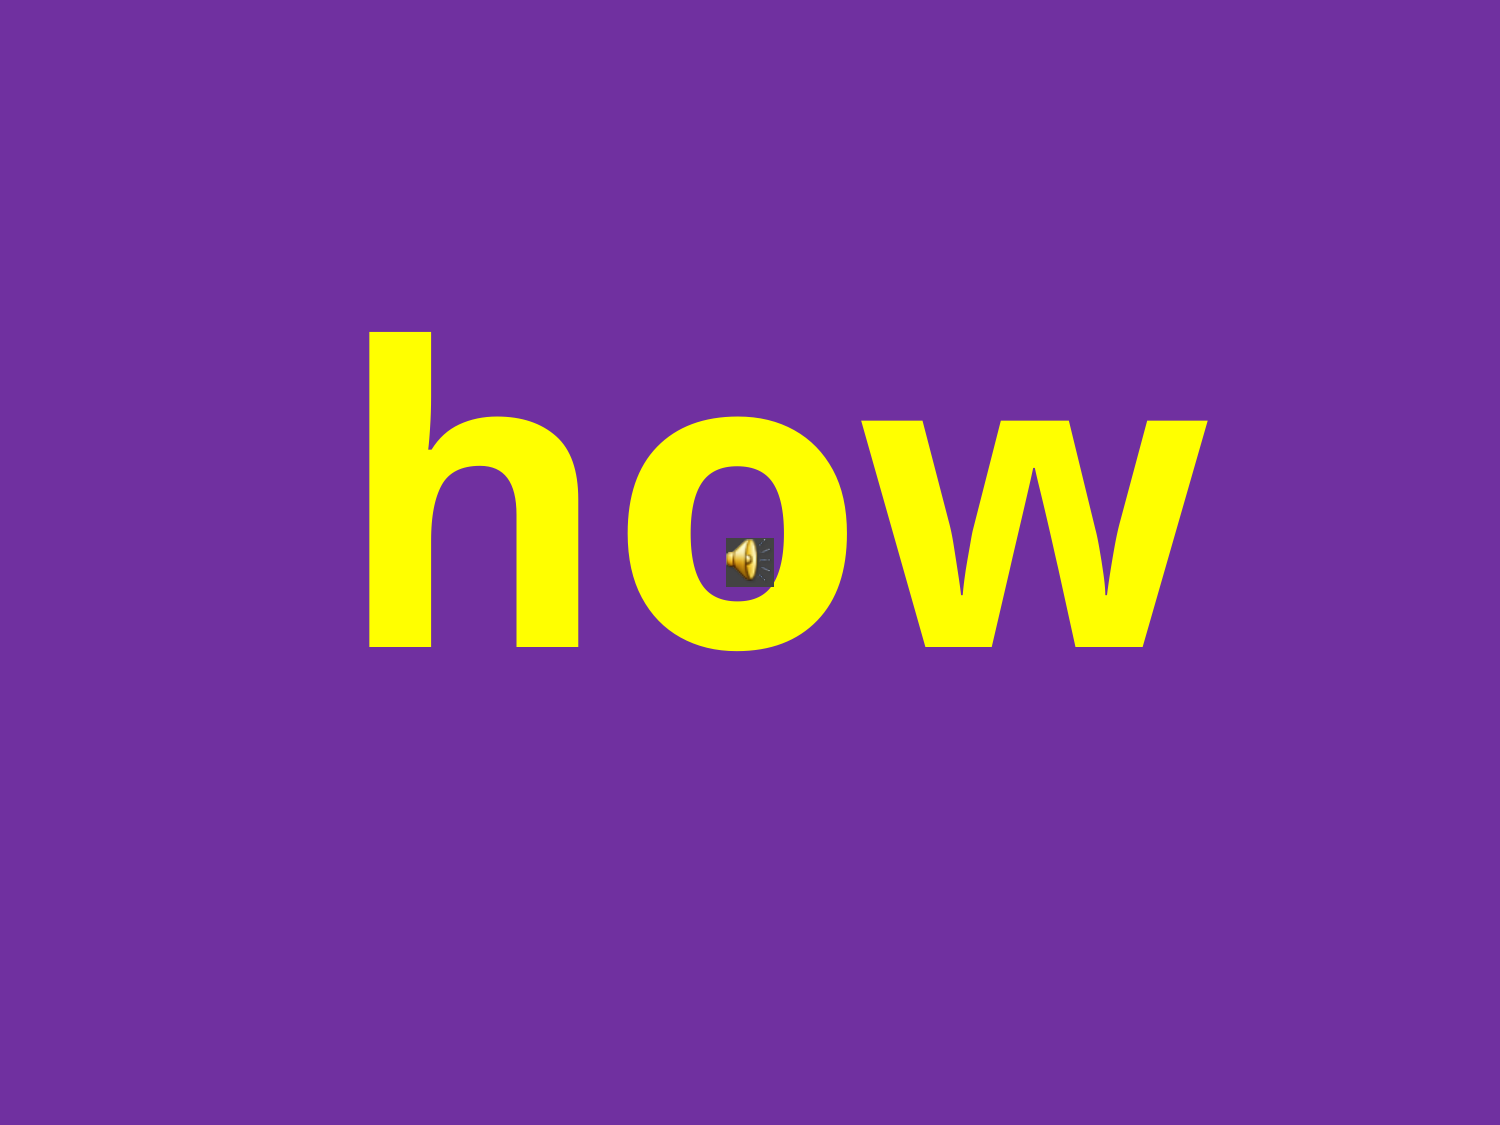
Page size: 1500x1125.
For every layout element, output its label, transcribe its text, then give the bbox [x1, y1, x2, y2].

text_box how [99, 224, 1450, 738]
picture [724, 537, 776, 588]
